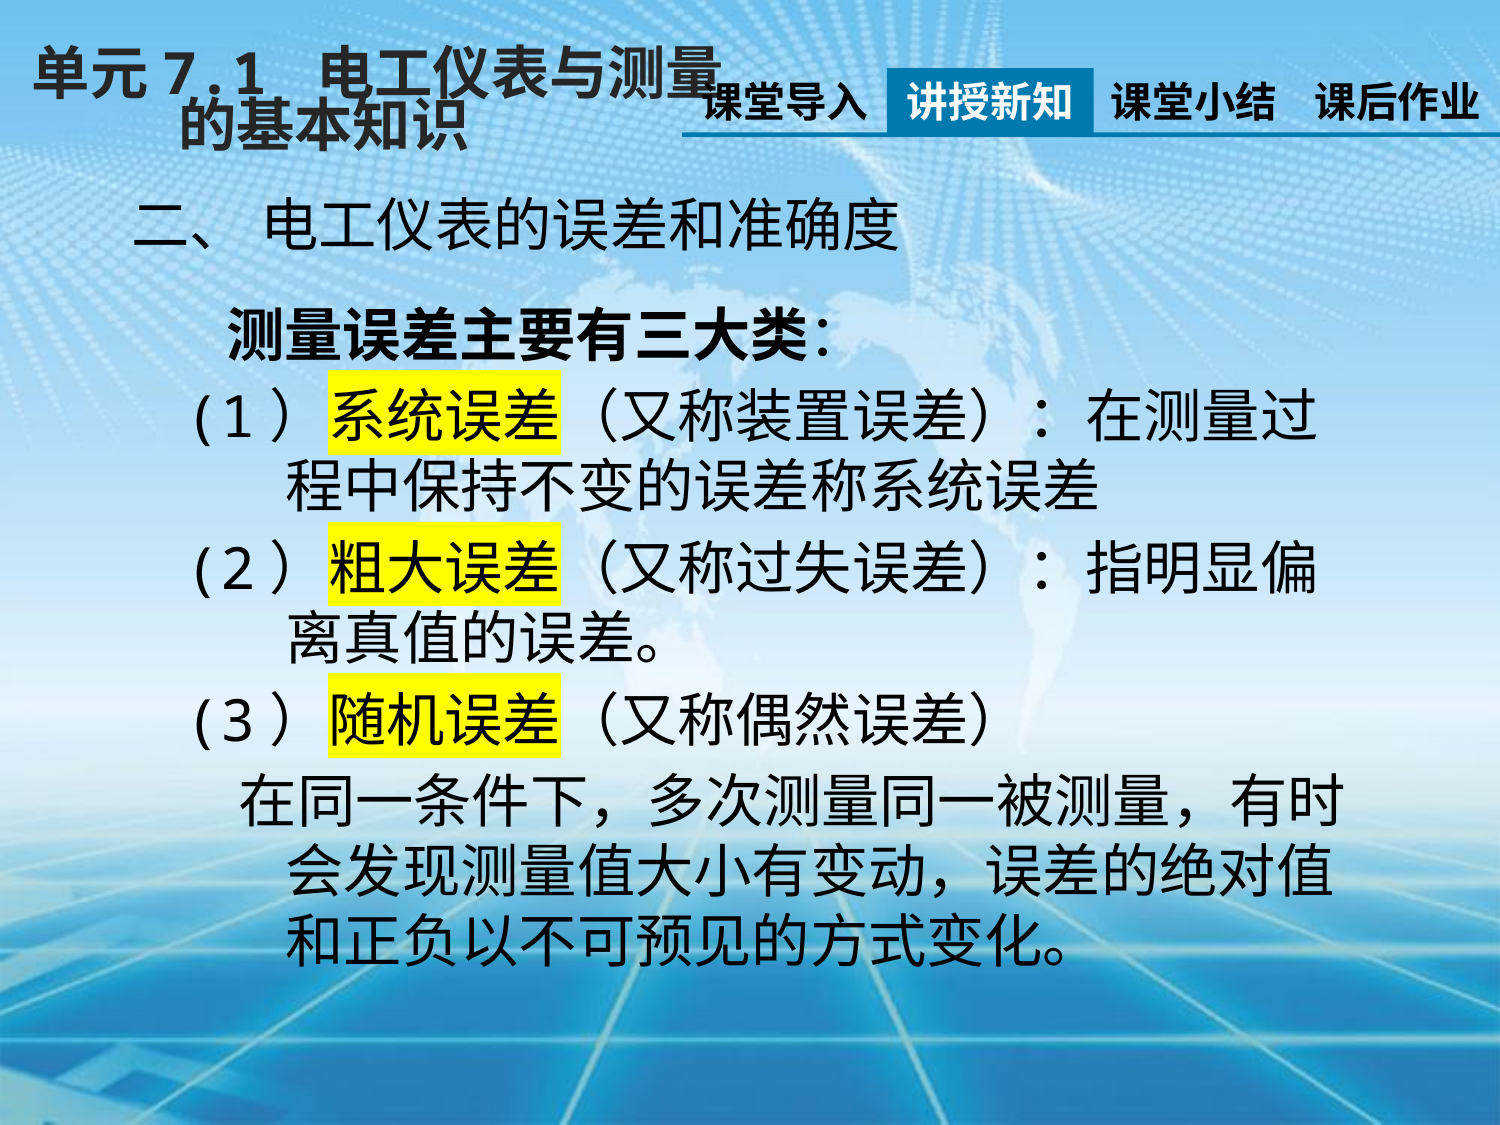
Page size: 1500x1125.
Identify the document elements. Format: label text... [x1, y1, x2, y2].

text_box 测量误差主要有三大类： (1）系统误差（又称装置误差）：在测量过程中保持不变的误差称系统误差 (2）粗大误差（又称过失误差）：指明显偏离真值的误差。 (3）随机误差（又称偶然误差） 在同一条件下，多次测量同一被测量，有时会发现测量值大小有变动，误差的绝对值和正负以不可预见的方式变化。 [170, 290, 1379, 1064]
picture [0, 0, 1500, 1125]
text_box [16, 46, 1500, 168]
text_box 二、 电工仪表的误差和准确度 [116, 180, 1024, 266]
